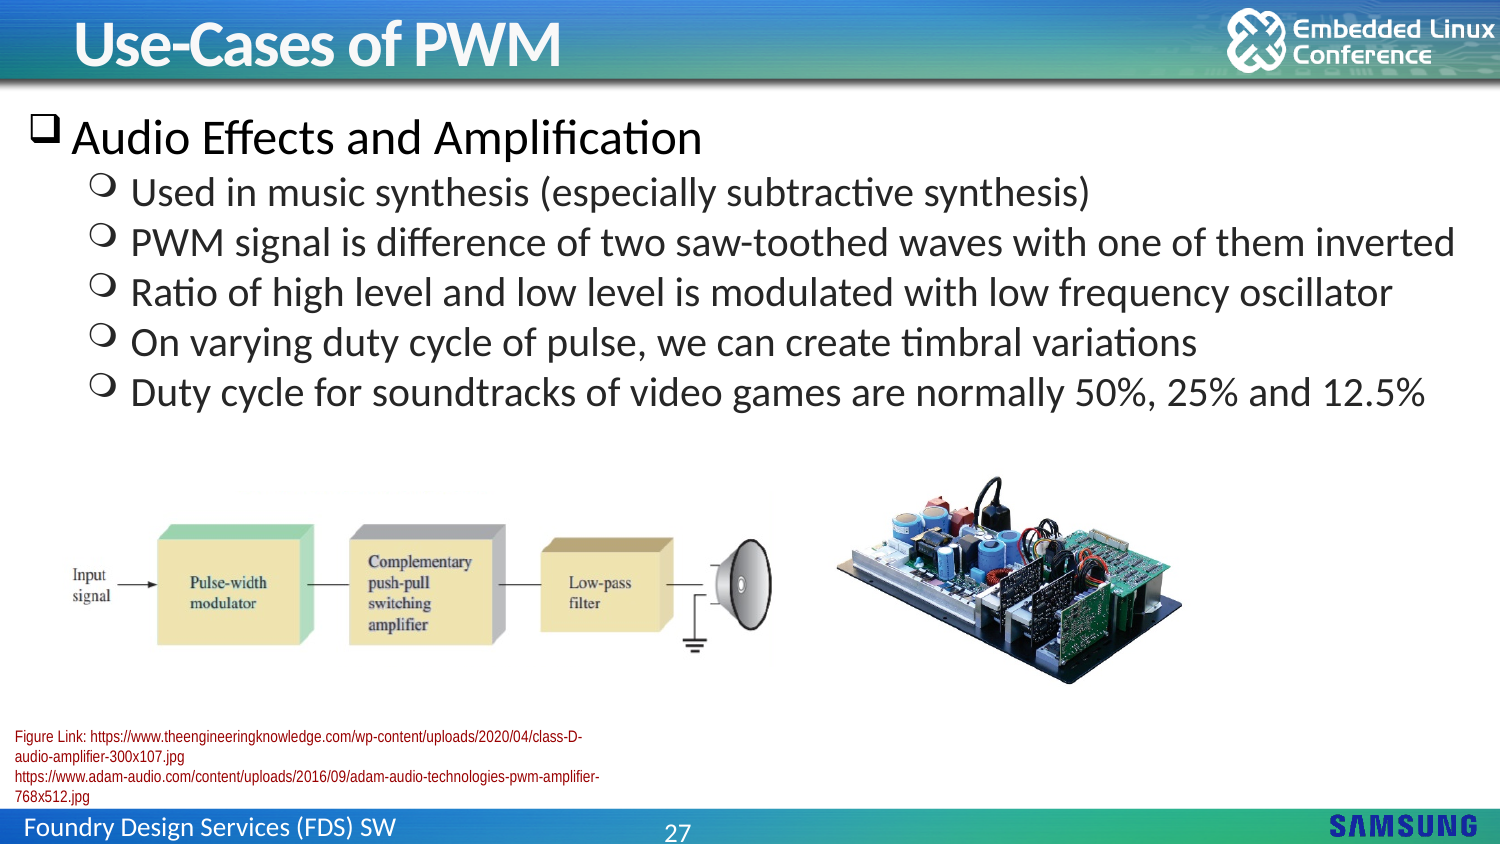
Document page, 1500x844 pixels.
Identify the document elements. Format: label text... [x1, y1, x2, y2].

title Use-Cases of PWM [58, 1, 1430, 78]
picture [0, 0, 1500, 844]
text_box Figure Link: https://www.theengineeringknowledge.com/wp-content/uploads/2020/04/class-D-audio-amplifier-300x107.jpg https://www.adam-audio.com/content/uploads/2016/09/adam-audio-technologies-pwm-amplifier-768x512.jpg [0, 718, 624, 814]
list Audio Effects and Amplification Used in music synthesis (especially subtractive synthesis) PWM signal is difference of two saw-toothed waves with one of them inverted Ratio of high level and low level is modulated with low frequency oscillator On varying duty cycle of pulse, we can create timbral variations Duty cycle for soundtracks of video games are normally 50%, 25% and 12.5% [12, 96, 1488, 447]
